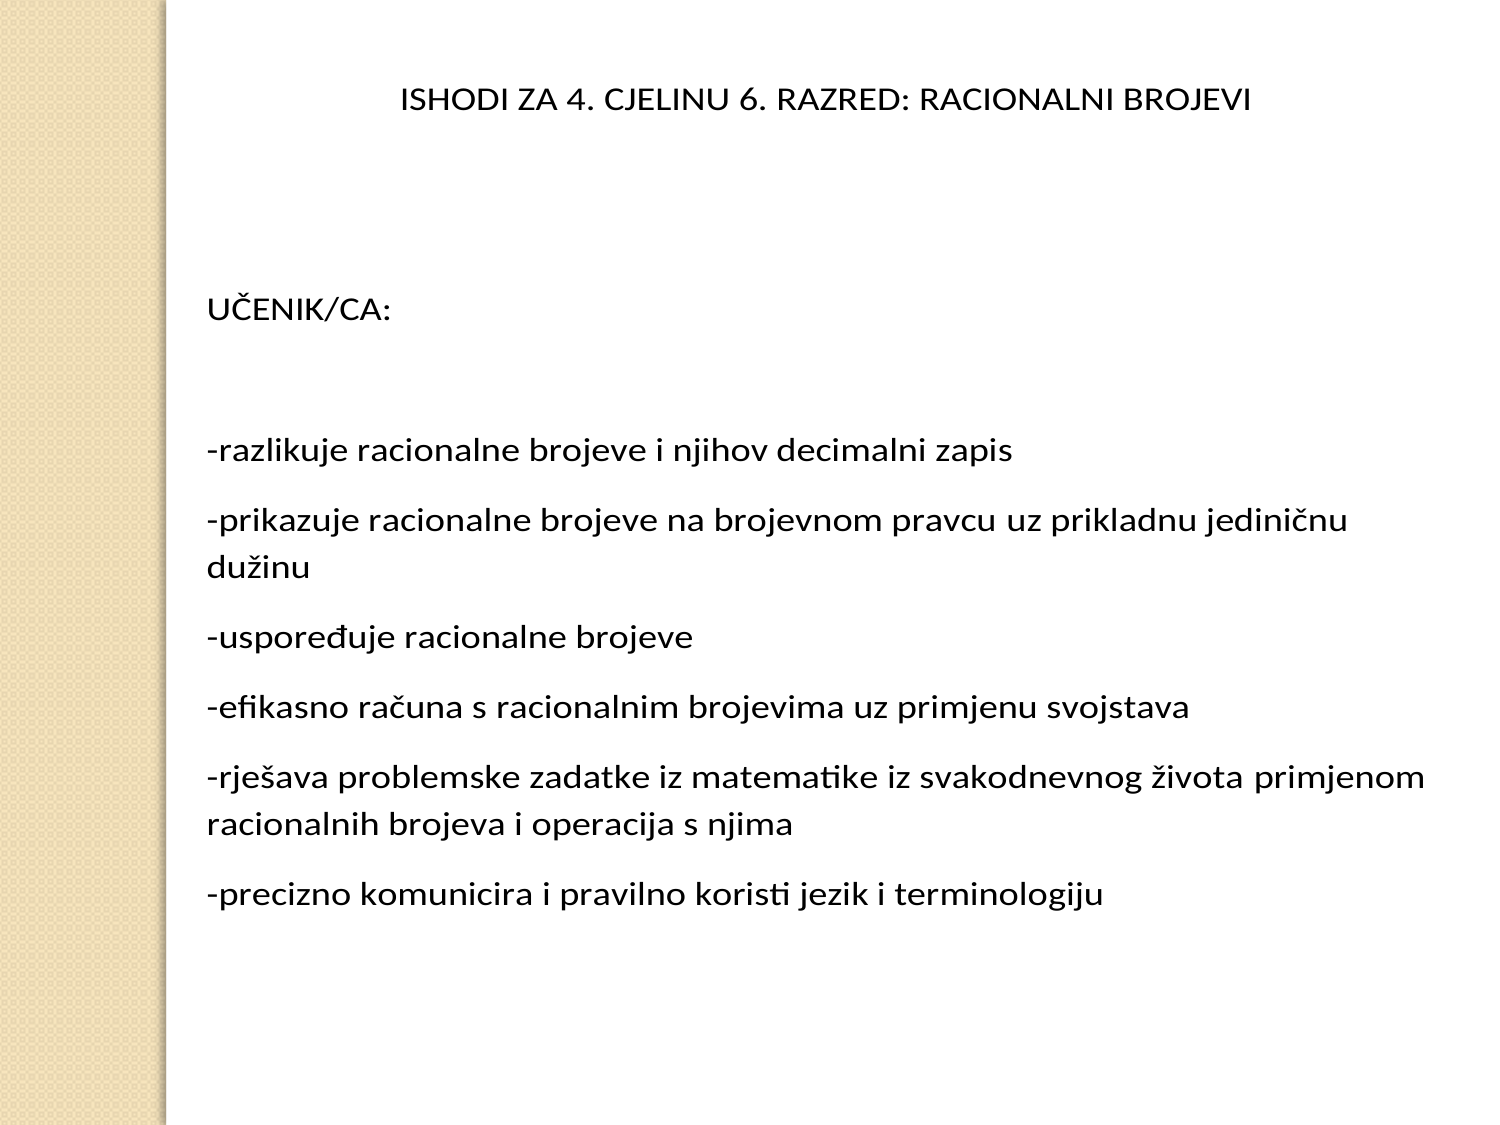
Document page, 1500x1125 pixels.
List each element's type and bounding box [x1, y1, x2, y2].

text_box [206, 77, 1446, 944]
